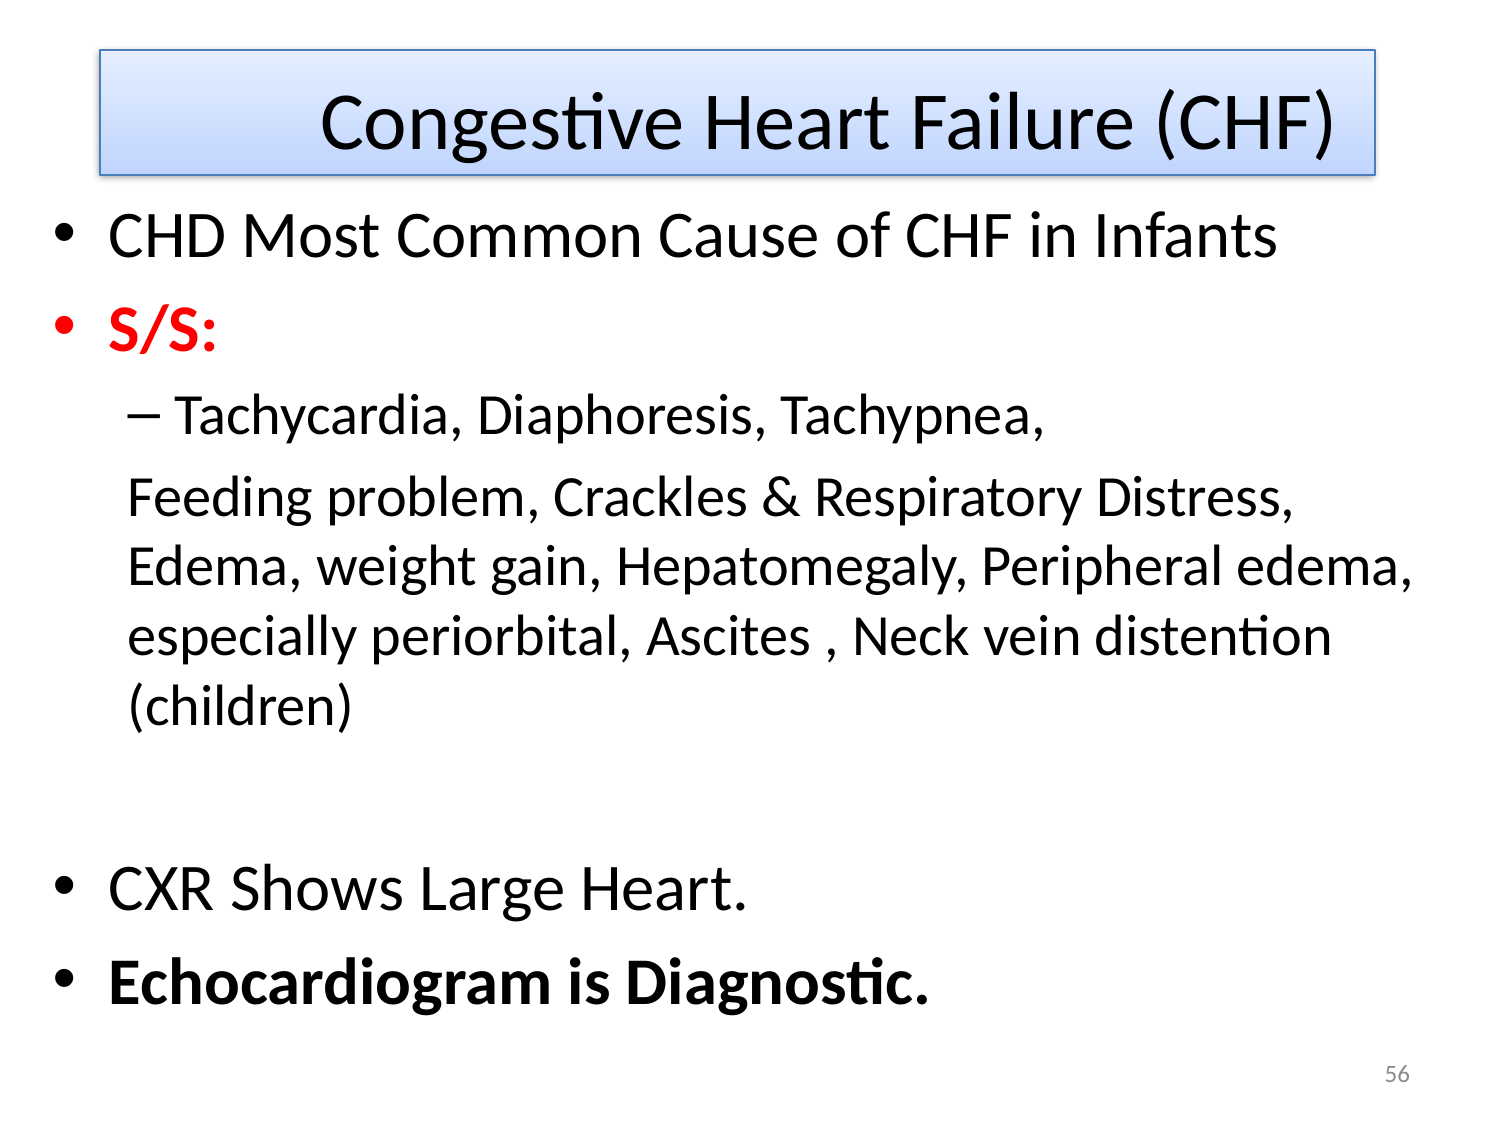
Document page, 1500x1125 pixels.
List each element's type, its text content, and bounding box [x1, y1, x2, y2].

title Congestive Heart Failure (CHF) [99, 49, 1376, 176]
slide_number 56 [1074, 1042, 1425, 1103]
list CHD Most Common Cause of CHF in Infants S/S: Tachycardia, Diaphoresis, Tachypnea, Feeding problem, Crackles & Respiratory Distress, Edema, weight gain, Hepatomegaly, Peripheral edema, especially periorbital, Ascites , Neck vein distention (children) CXR Shows Large Heart. Echocardiogram is Diagnostic. [37, 90, 1450, 1125]
